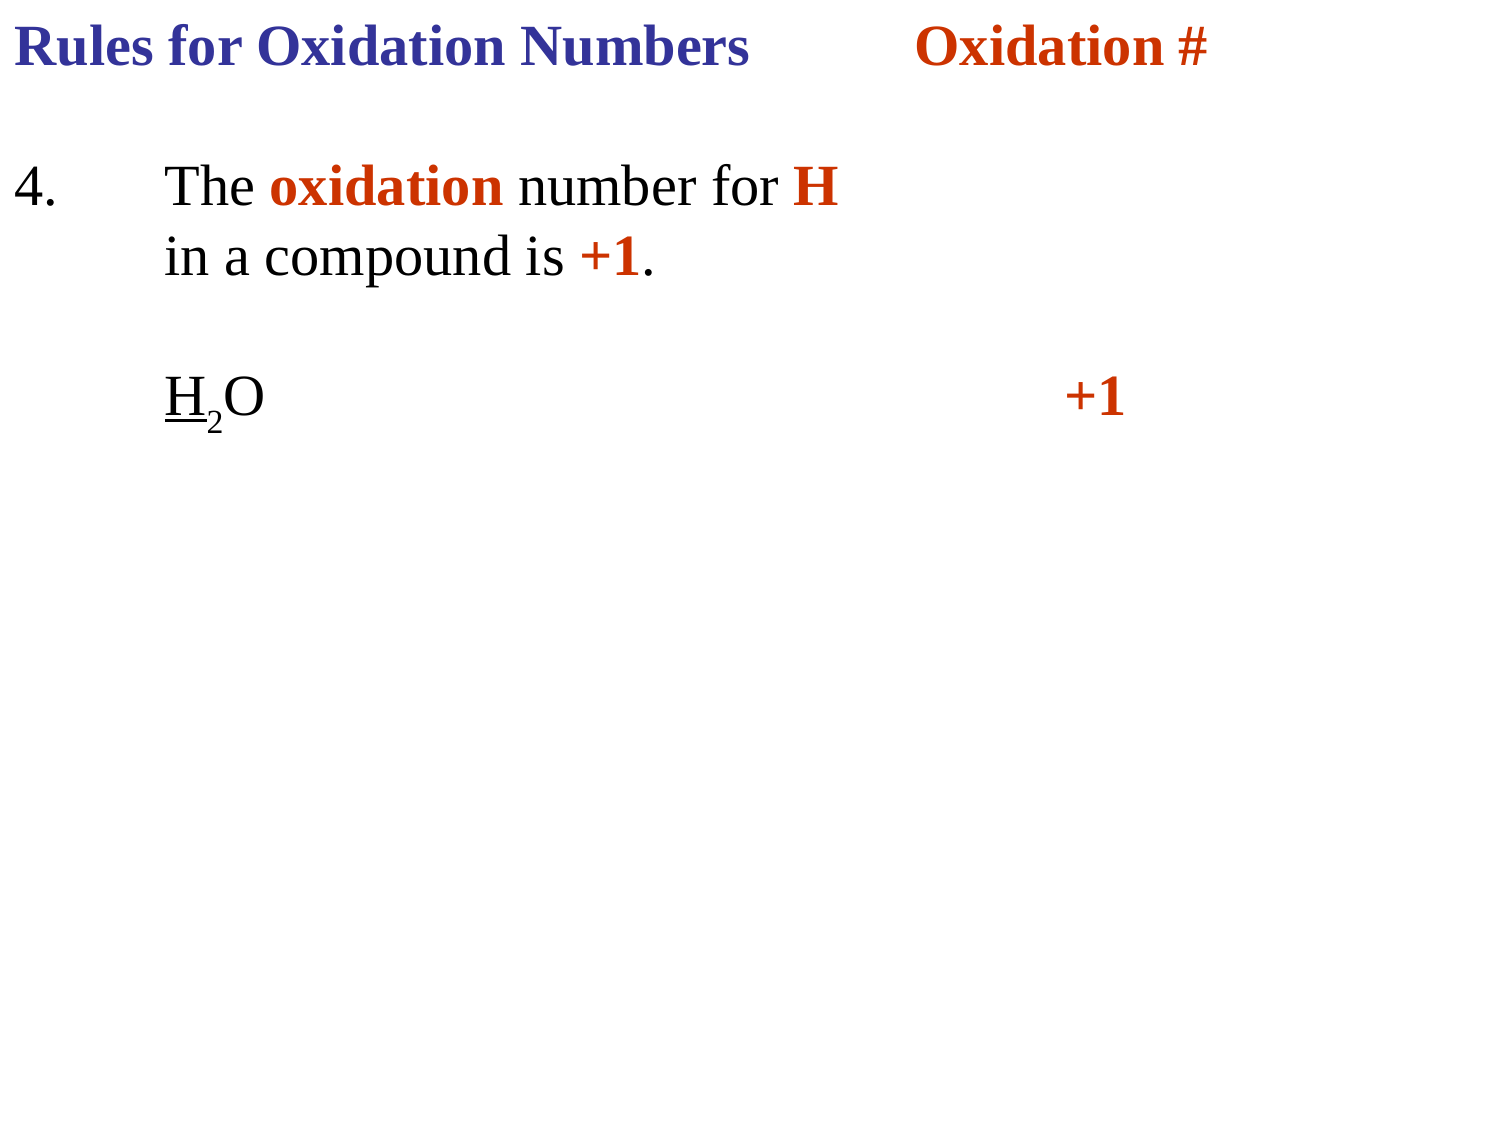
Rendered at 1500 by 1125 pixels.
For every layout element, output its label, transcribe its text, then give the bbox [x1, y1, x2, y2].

text_box Rules for Oxidation Numbers Oxidation # 4. The oxidation number for H in a compound is +1. H2O +1 [0, 0, 1500, 588]
